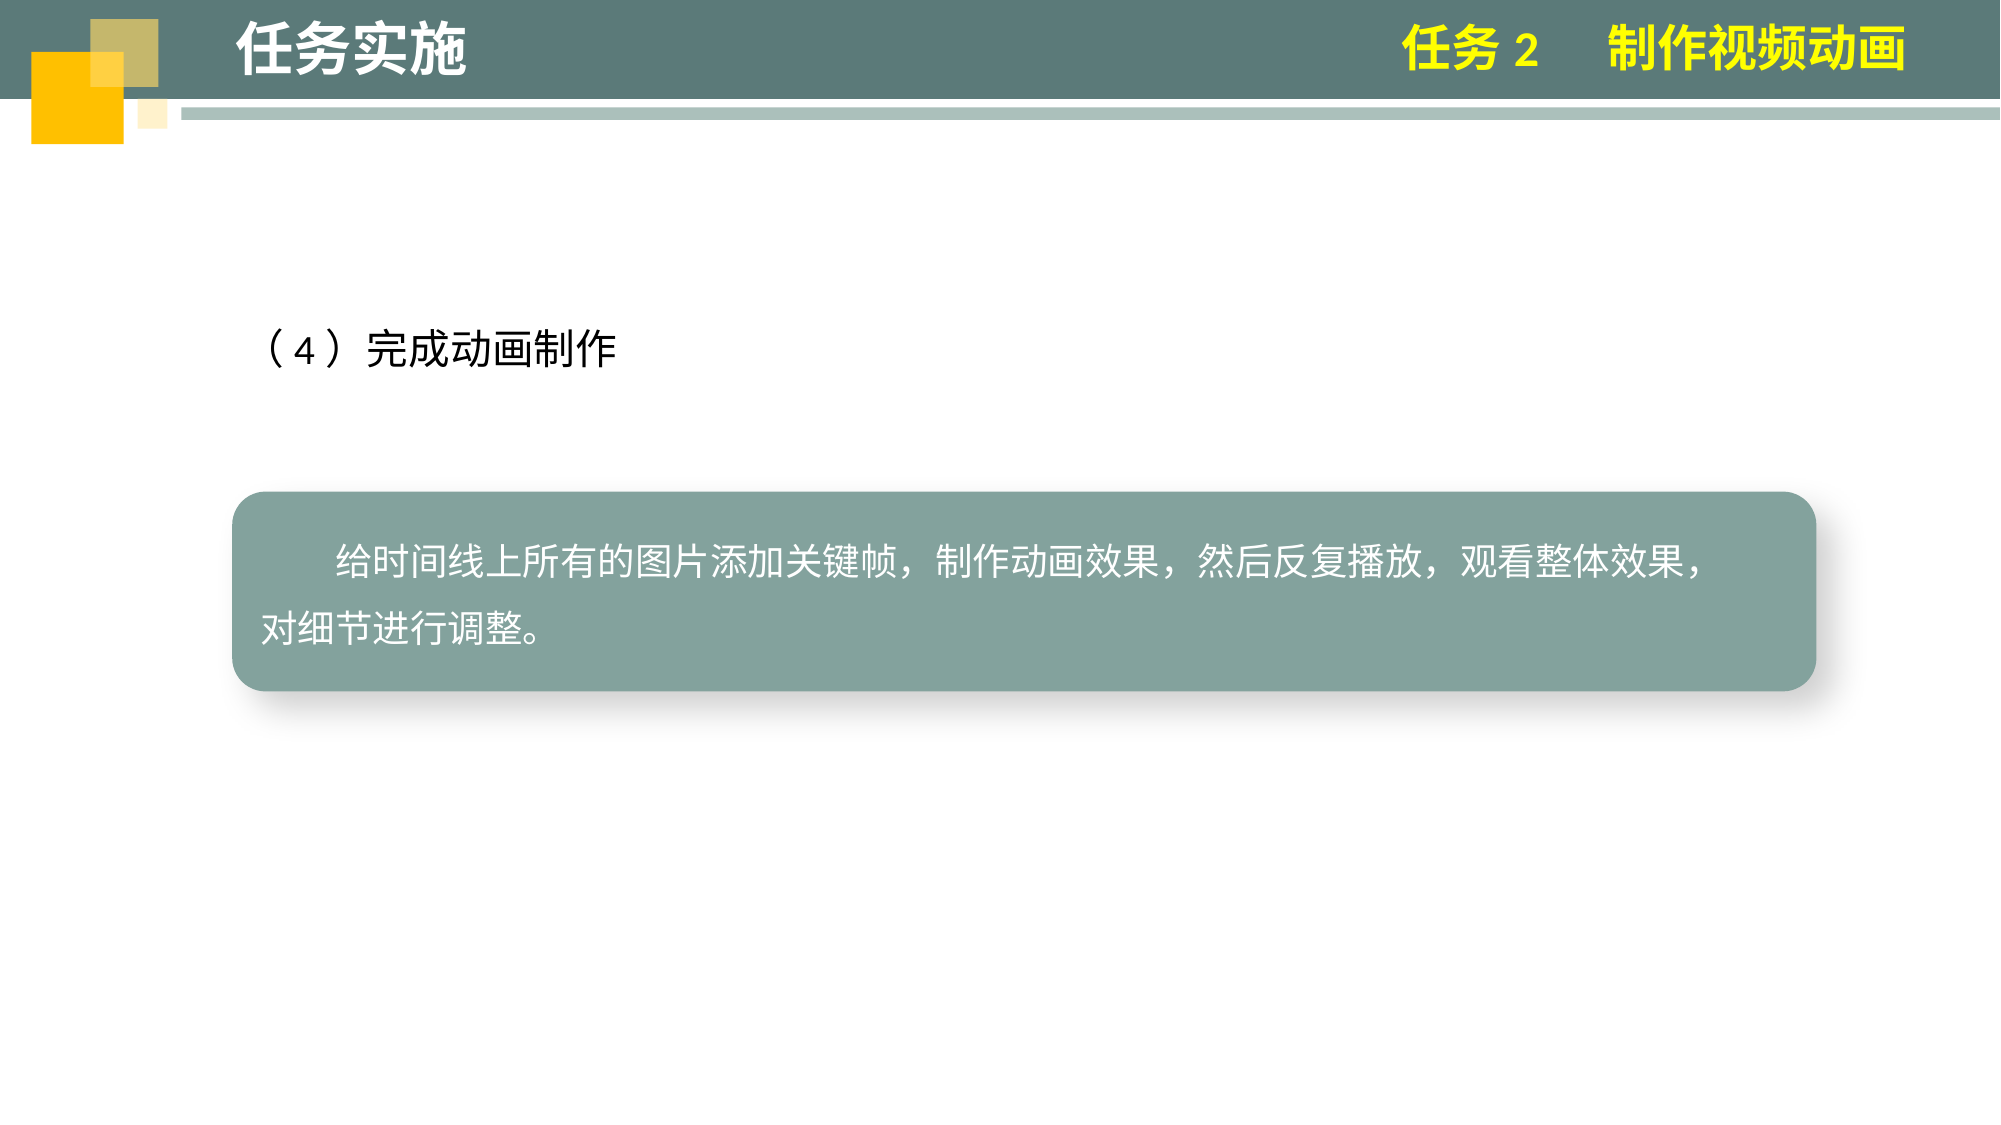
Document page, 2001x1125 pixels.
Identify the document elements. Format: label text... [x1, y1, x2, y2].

text_box [232, 491, 1817, 692]
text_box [0, 0, 2000, 145]
text_box （4）完成动画制作 [152, 290, 1154, 381]
text_box 给时间线上所有的图片添加关键帧，制作动画效果，然后反复播放，观看整体效果，对细节进行调整。 [245, 507, 1762, 658]
